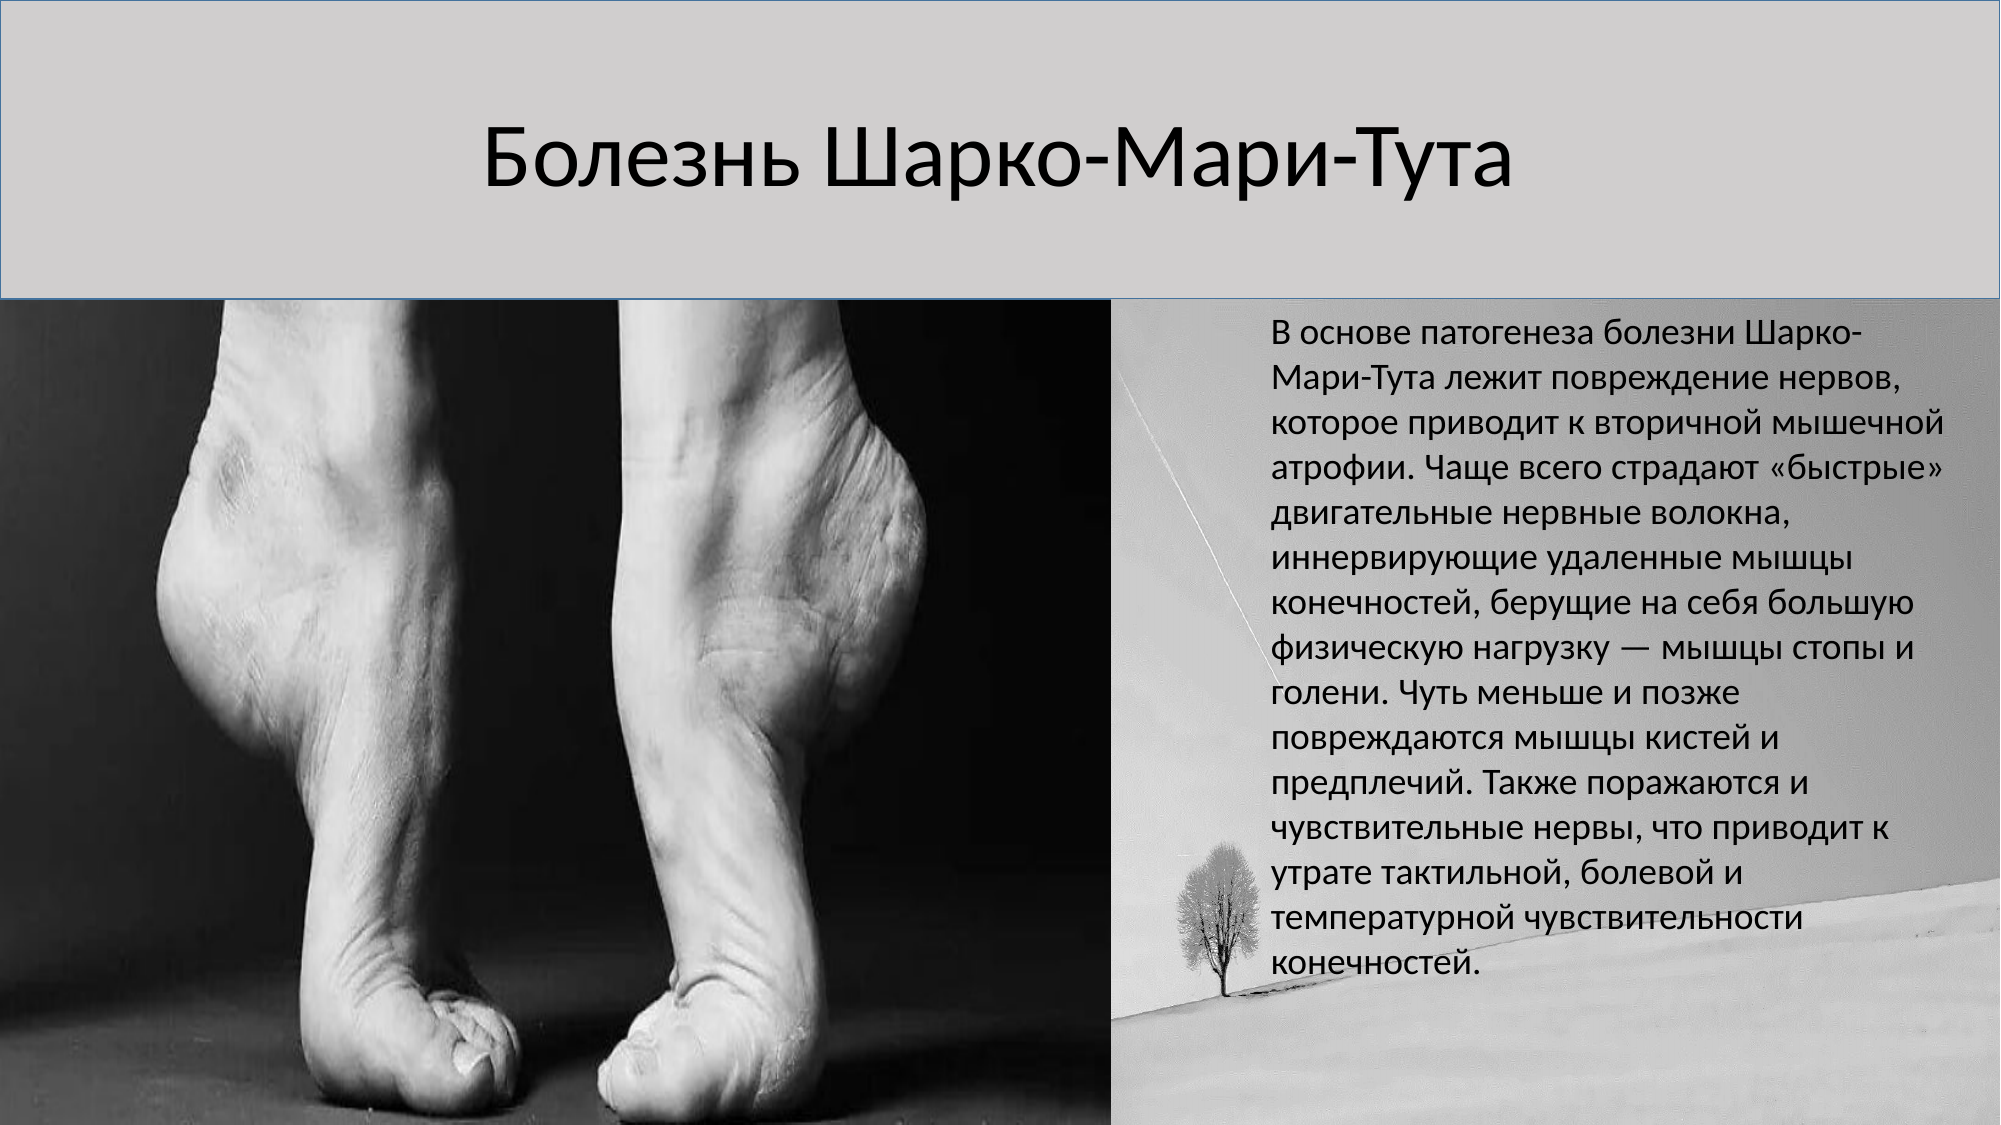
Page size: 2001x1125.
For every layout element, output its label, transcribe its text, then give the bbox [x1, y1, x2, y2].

picture [1111, 299, 2000, 1125]
text_box Болезнь Шарко-Мари-Тута [0, 0, 2000, 299]
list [0, 299, 1111, 1125]
